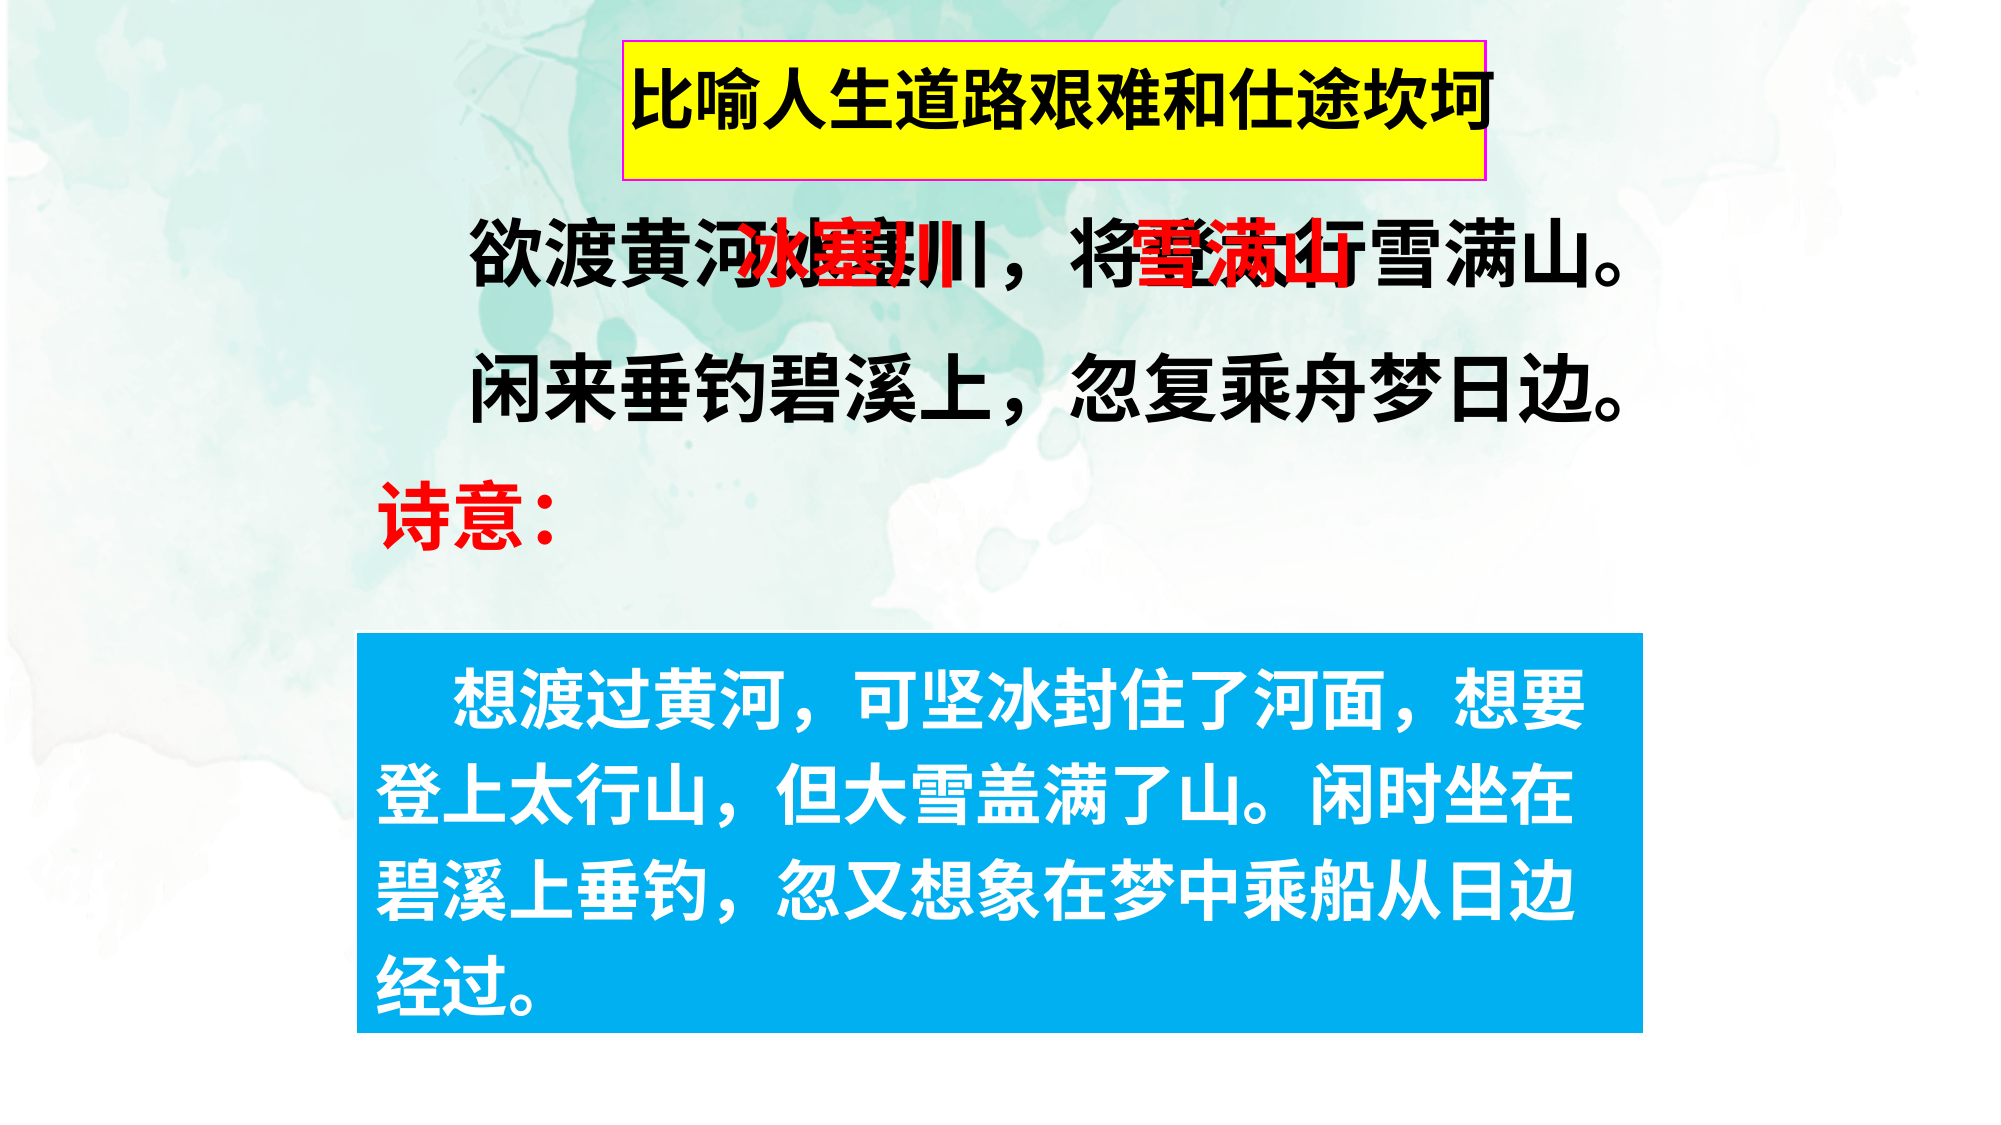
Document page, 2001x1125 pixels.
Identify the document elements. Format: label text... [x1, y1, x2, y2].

text_box 想渡过黄河，可坚冰封住了河面，想要登上太行山，但大雪盖满了山。闲时坐在碧溪上垂钓，忽又想象在梦中乘船从日边经过。 [354, 630, 1646, 1037]
text_box 诗意： [356, 459, 622, 570]
picture [0, 0, 2000, 1125]
text_box 欲渡黄河冰塞川，将登太行雪满山。 闲来垂钓碧溪上，忽复乘舟梦日边。 [417, 151, 1645, 442]
text_box 冰塞川 雪满山 [714, 151, 1627, 307]
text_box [613, 41, 1555, 180]
